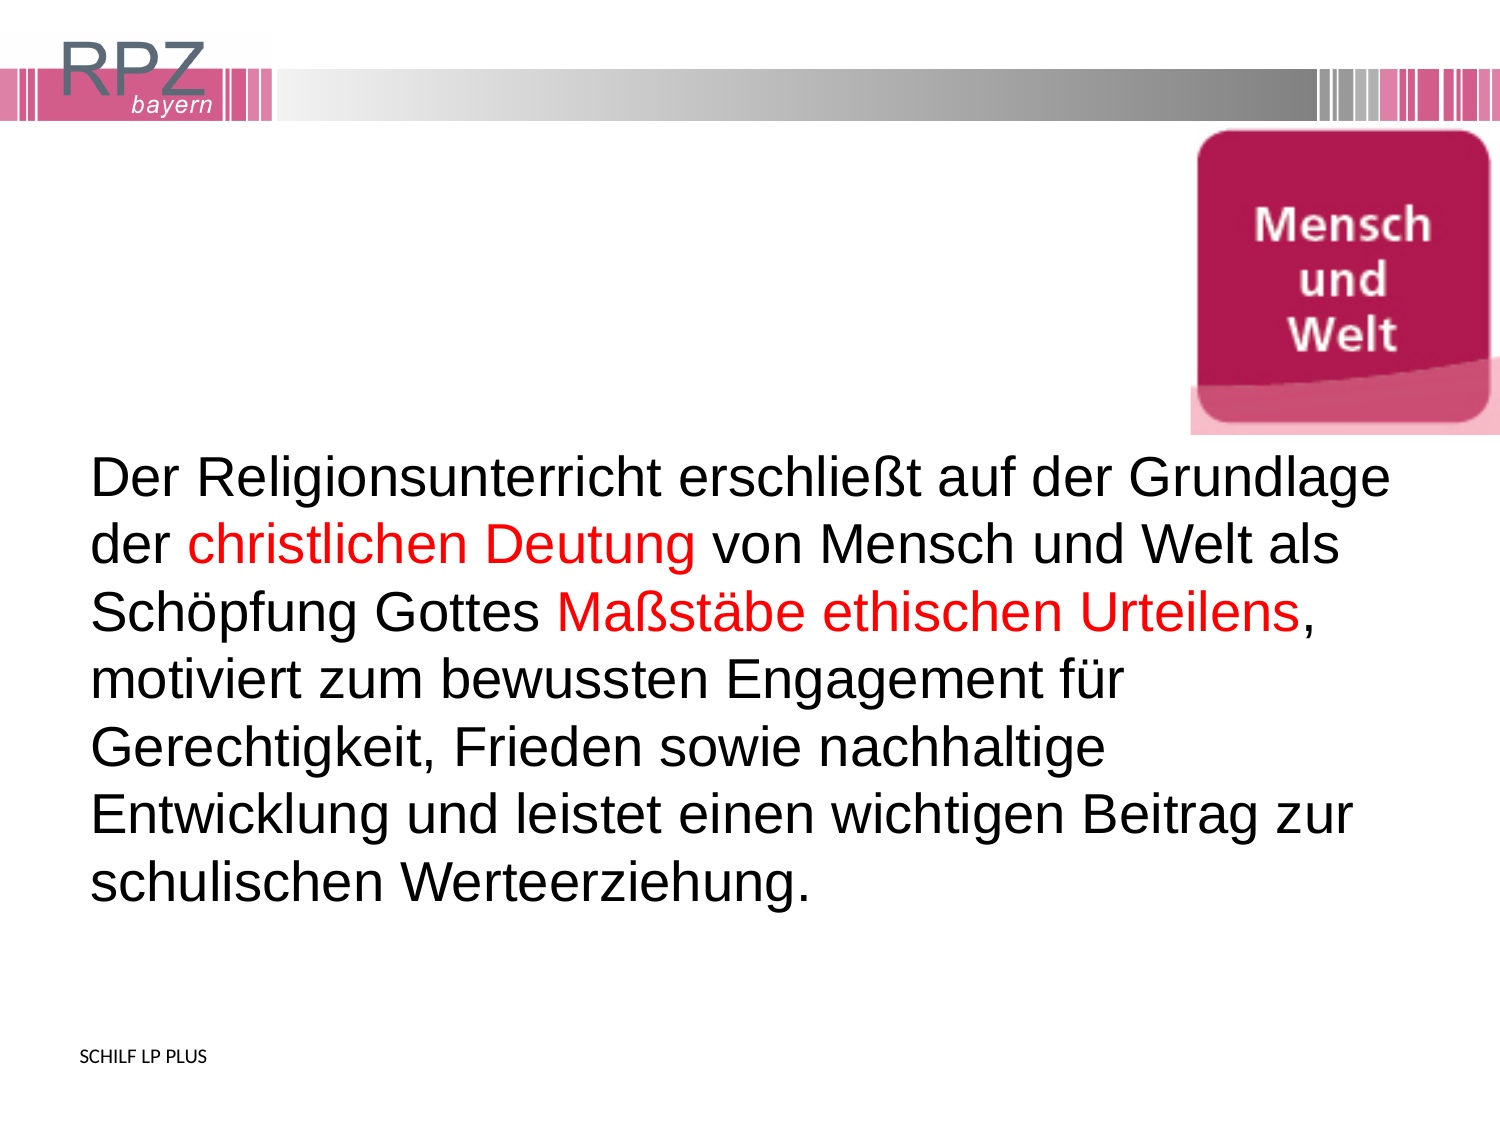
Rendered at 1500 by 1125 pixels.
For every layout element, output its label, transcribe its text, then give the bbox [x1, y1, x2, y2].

list Der Religionsunterricht erschließt auf der Grundlage der christlichen Deutung von Mensch und Welt als Schöpfung Gottes Maßstäbe ethischen Urteilens, motiviert zum bewussten Engagement für Gerechtigkeit, Frieden sowie nachhaltige Entwicklung und leistet einen wichtigen Beitrag zur schulischen Werteerziehung. [75, 262, 1425, 1005]
picture [1319, 69, 1379, 121]
picture [1190, 125, 1500, 435]
picture [1380, 69, 1439, 121]
picture [1443, 69, 1500, 121]
picture [0, 31, 272, 121]
